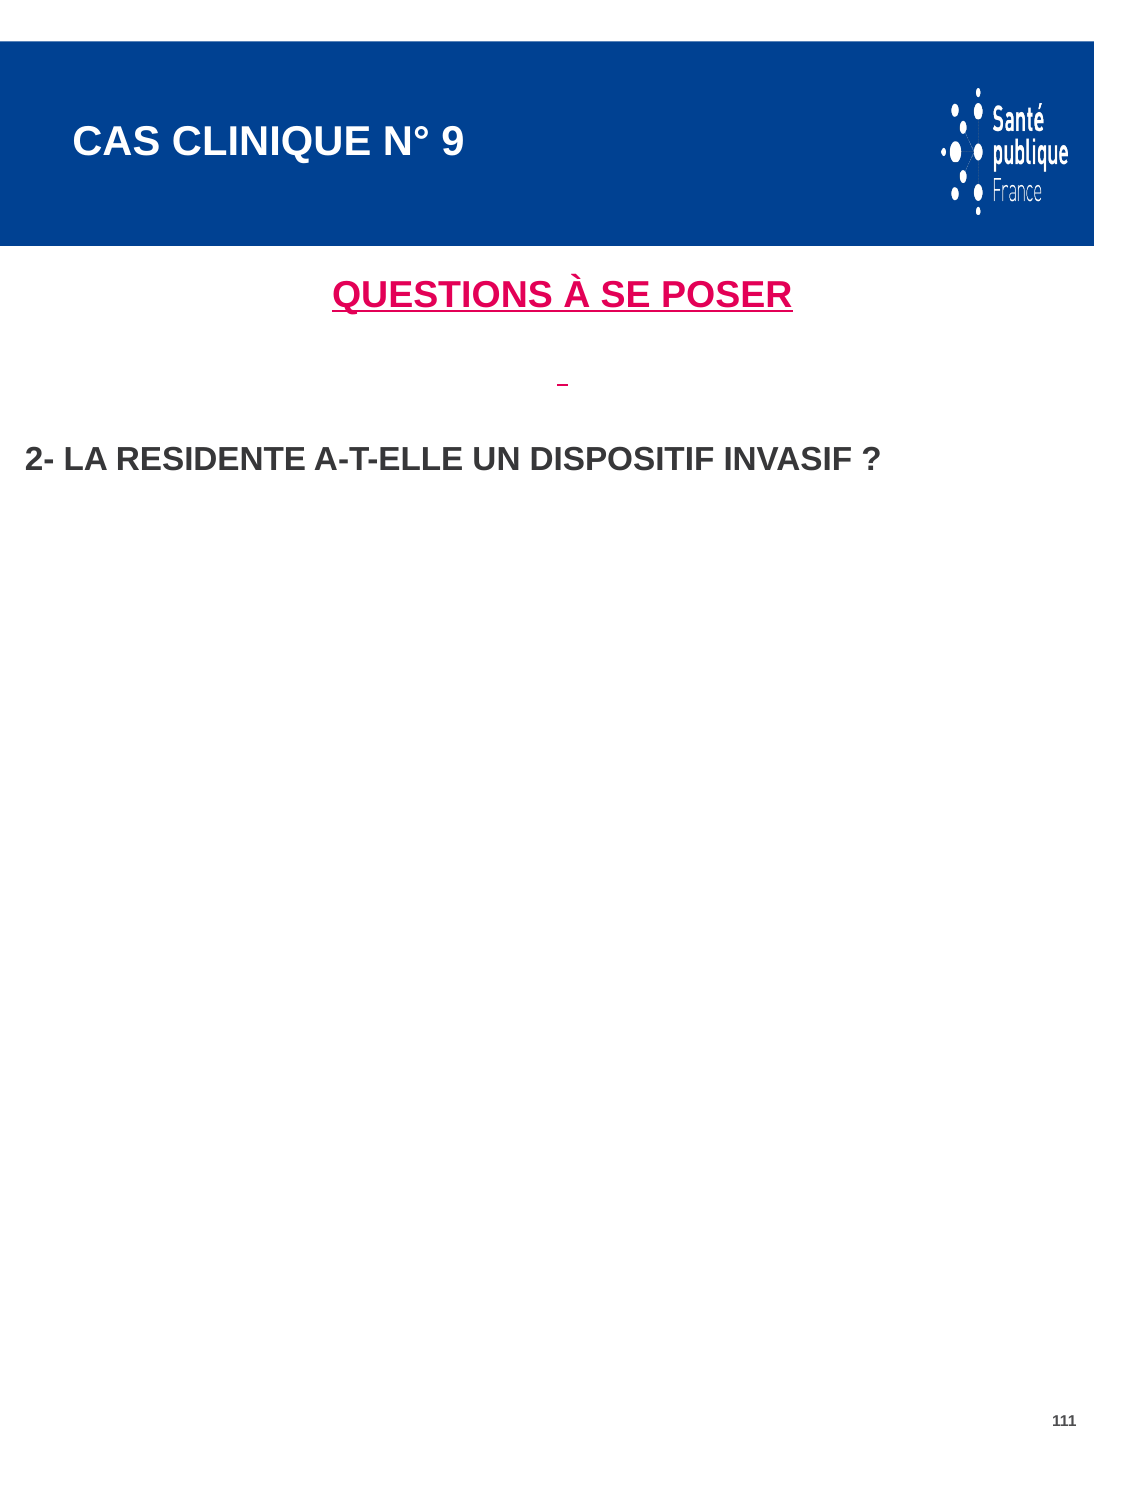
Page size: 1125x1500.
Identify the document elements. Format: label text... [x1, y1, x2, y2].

list Questions à se poser 2- LA RESIDENTE A-T-ELLE un Dispositif invasif ? [19, 265, 1106, 1483]
title Cas clinique n° 9 [66, 41, 908, 246]
picture [941, 88, 1068, 215]
